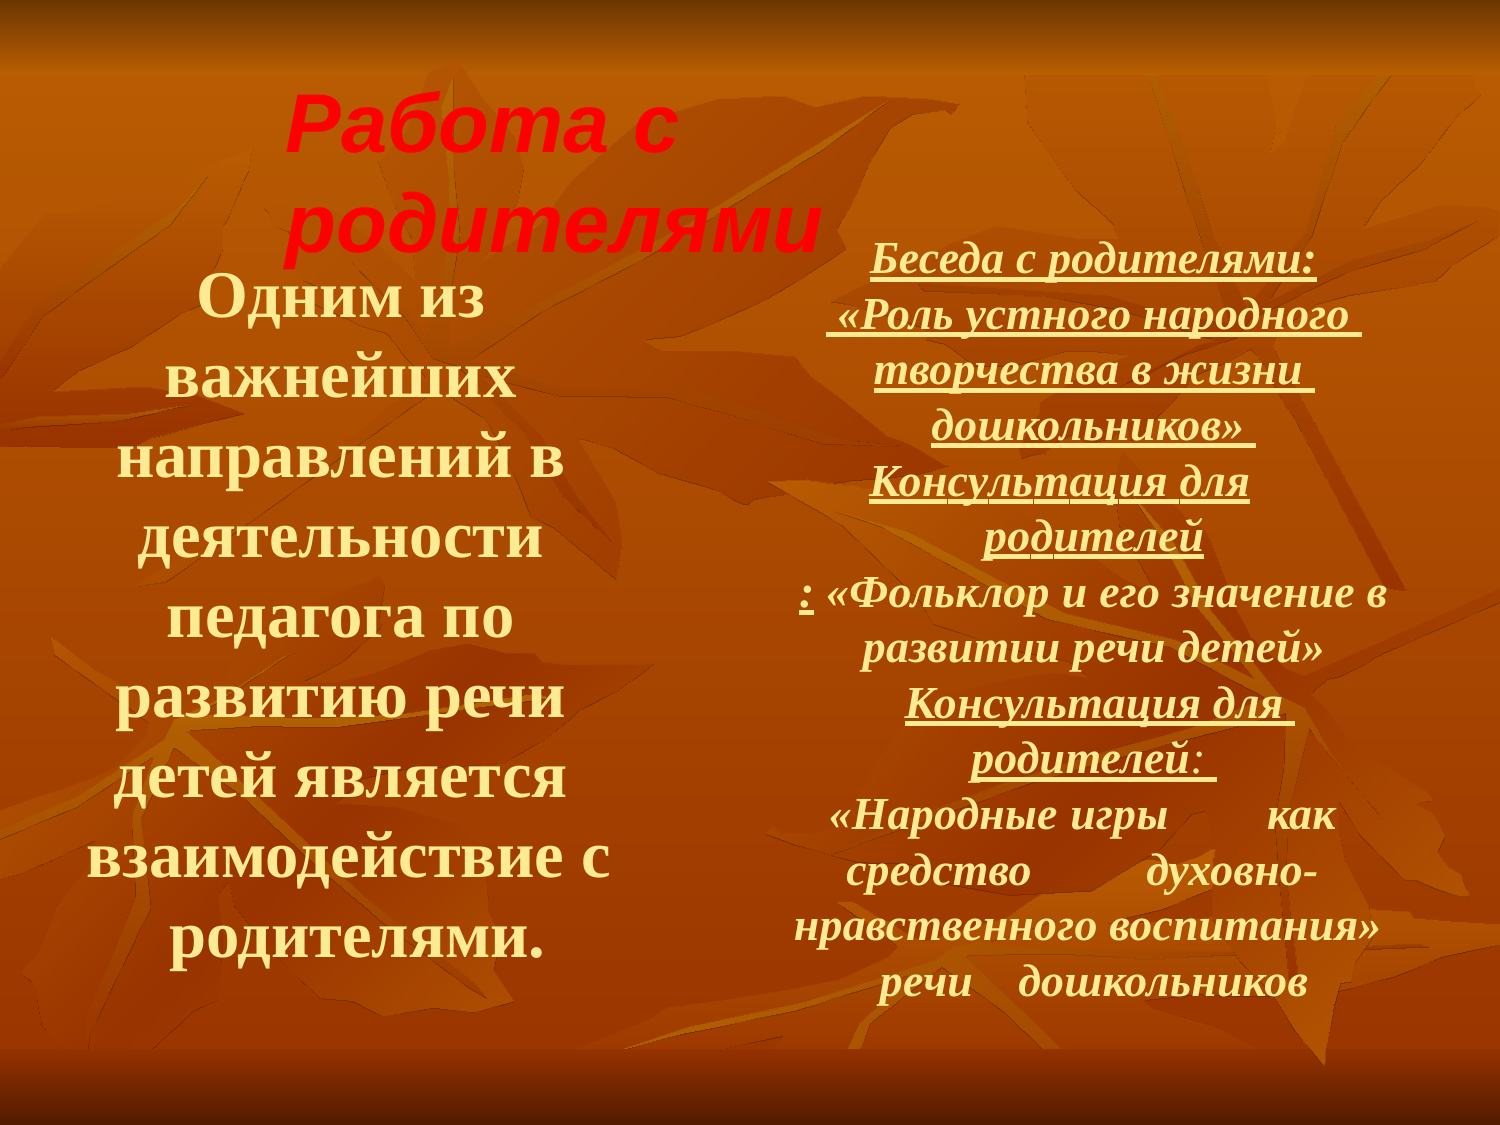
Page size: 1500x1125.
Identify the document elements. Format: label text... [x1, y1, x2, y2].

title Работа с родителями [283, 66, 1242, 269]
picture [0, 0, 1500, 1125]
list Одним из важнейших направлений в деятельности педагога по развитию речи детей является взаимодействие с родителями. [82, 248, 615, 971]
list Беседа с родителями: «Роль устного народного творчества в жизни дошкольников» Консультация для родителей : «Фольклор и его значение в развитии речи детей» Консультация для родителей: «Народные игры как средство духовно- нравственного воспитания» речи дошкольников [776, 225, 1411, 1006]
